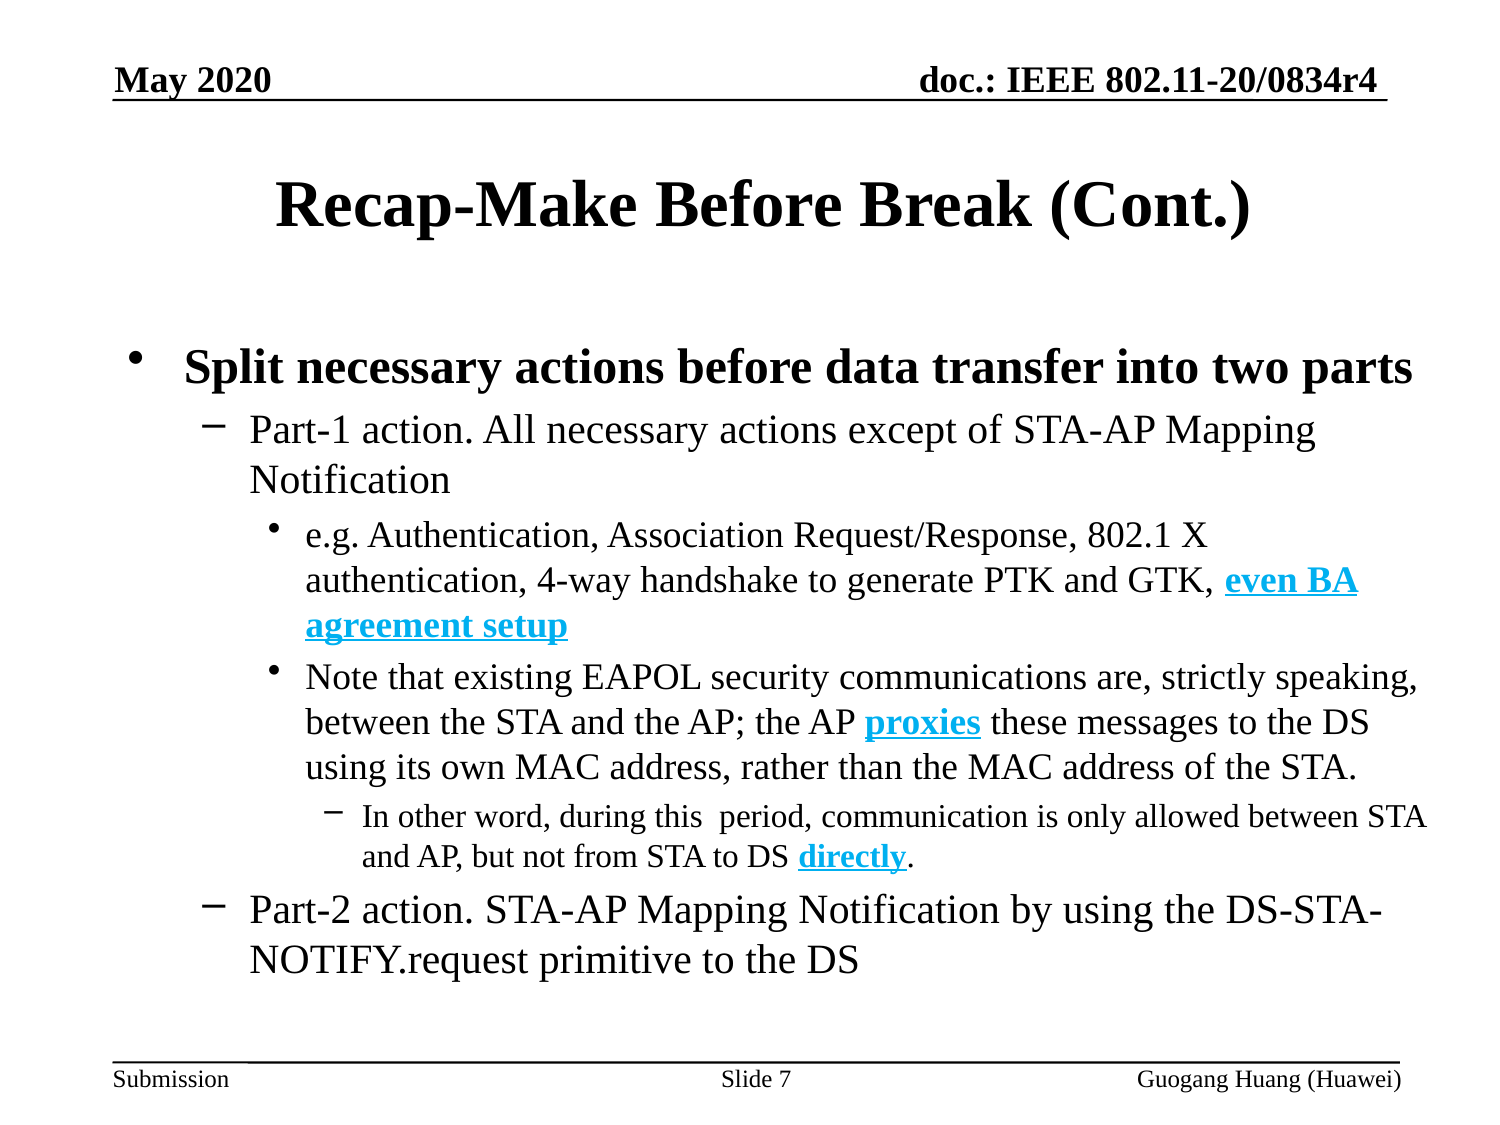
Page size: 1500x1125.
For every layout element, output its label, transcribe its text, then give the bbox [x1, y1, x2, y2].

list Split necessary actions before data transfer into two parts Part-1 action. All necessary actions except of STA-AP Mapping Notification e.g. Authentication, Association Request/Response, 802.1 X authentication, 4-way handshake to generate PTK and GTK, even BA agreement setup Note that existing EAPOL security communications are, strictly speaking, between the STA and the AP; the AP proxies these messages to the DS using its own MAC address, rather than the MAC address of the STA. In other word, during this period, communication is only allowed between STA and AP, but not from STA to DS directly. Part-2 action. STA-AP Mapping Notification by using the DS-STA-NOTIFY.request primitive to the DS [112, 326, 1450, 1013]
footer Guogang Huang (Huawei) [1133, 1061, 1402, 1093]
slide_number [114, 54, 274, 101]
slide_number Slide 7 [712, 1061, 800, 1093]
text_box Recap-Make Before Break (Cont.) [126, 112, 1402, 288]
